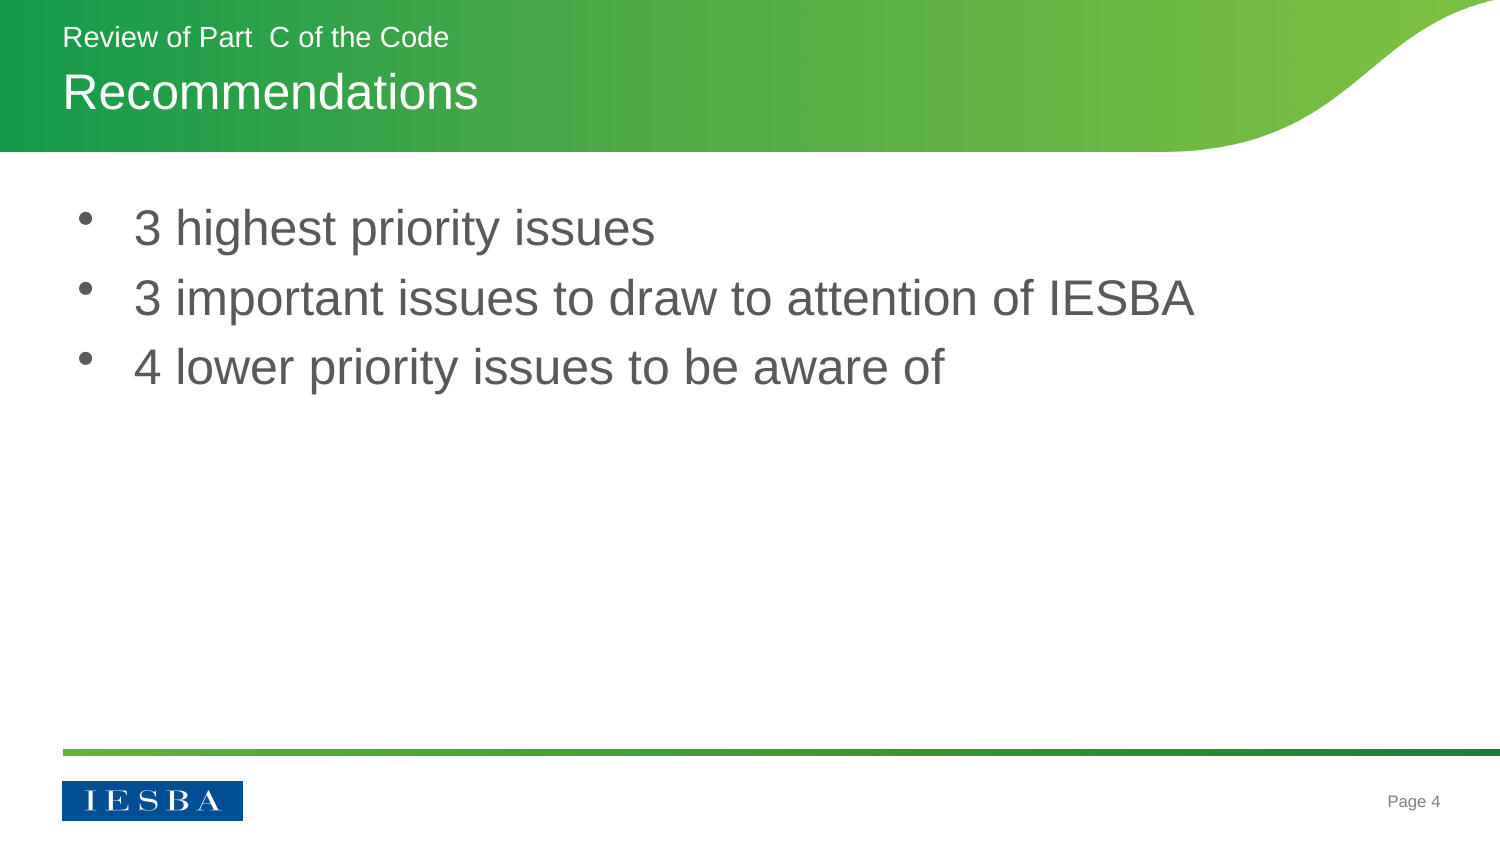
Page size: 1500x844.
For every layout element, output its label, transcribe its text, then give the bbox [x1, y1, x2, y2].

picture [0, 0, 1497, 152]
title Recommendations [62, 56, 1300, 122]
subtitle Review of Part C of the Code [62, 18, 500, 47]
picture [62, 781, 243, 821]
list 3 highest priority issues 3 important issues to draw to attention of IESBA 4 lower priority issues to be aware of [62, 187, 1450, 694]
